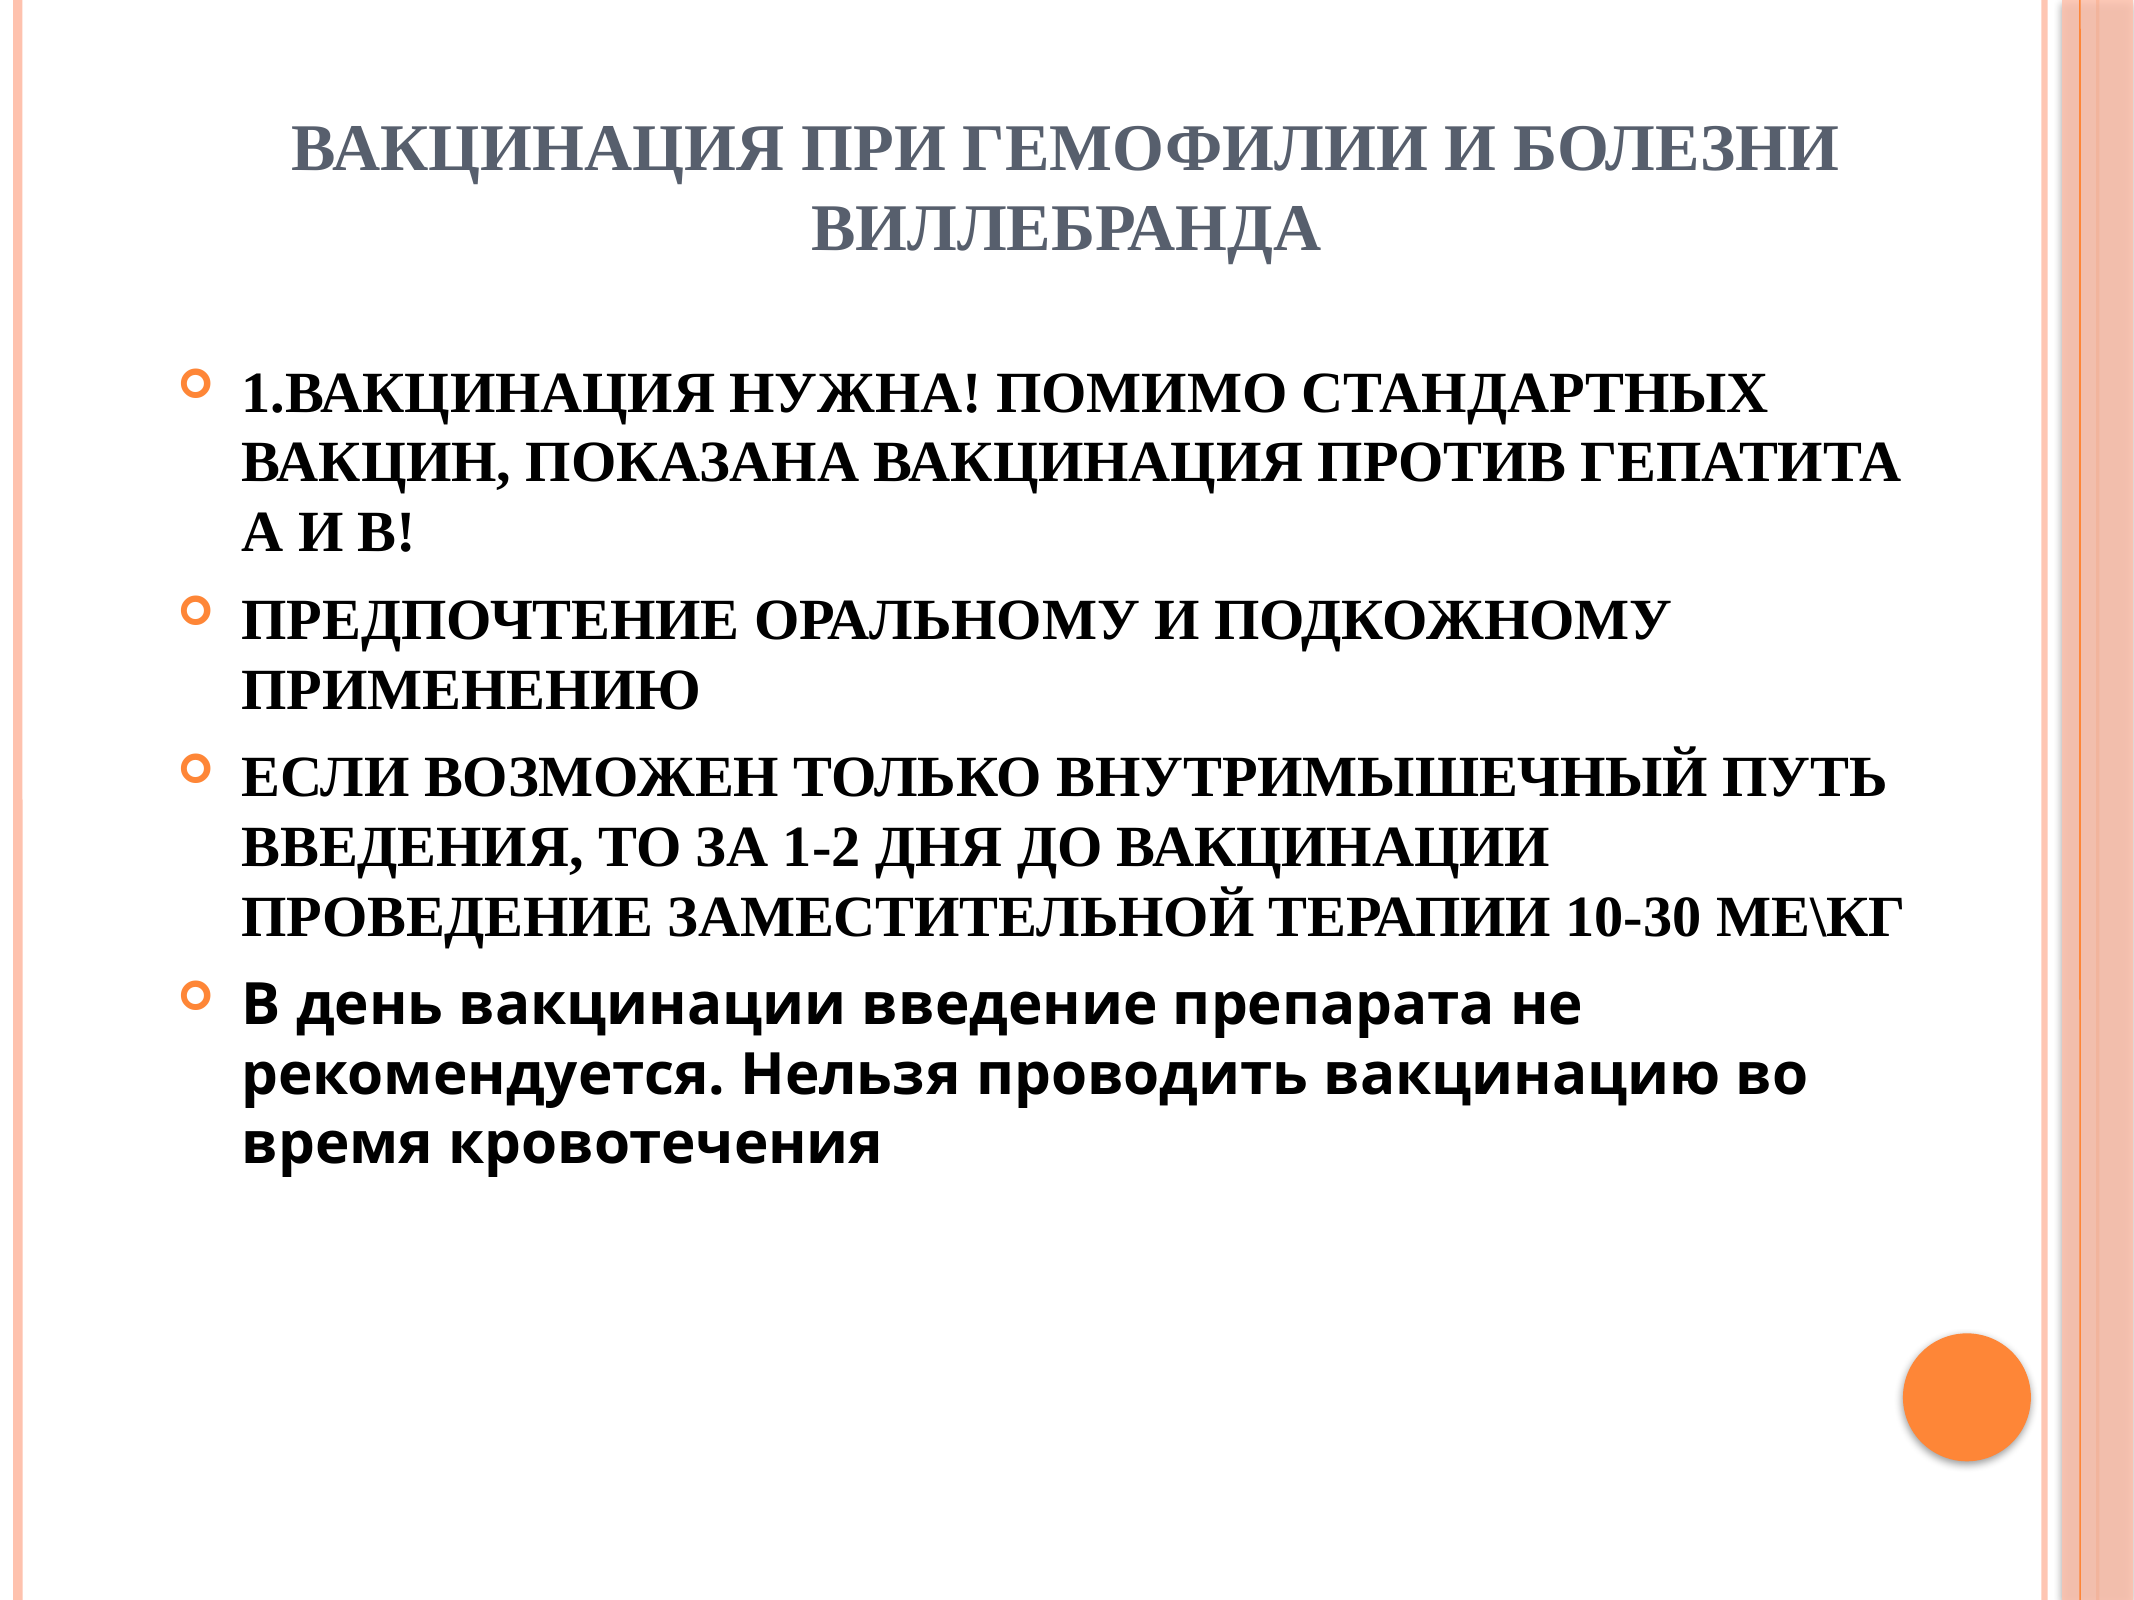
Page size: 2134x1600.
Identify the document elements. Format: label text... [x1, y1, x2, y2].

title ВАКЦИНАЦИЯ ПРИ ГЕМОФИЛИИ И БОЛЕЗНИ ВИЛЛЕБРАНДА [156, 72, 1978, 255]
list 1.ВАКЦИНАЦИЯ НУЖНА! ПОМИМО СТАНДАРТНЫХ ВАКЦИН, ПОКАЗАНА ВАКЦИНАЦИЯ ПРОТИВ ГЕПАТИТА А И В! ПРЕДПОЧТЕНИЕ ОРАЛЬНОМУ И ПОДКОЖНОМУ ПРИМЕНЕНИЮ ЕСЛИ ВОЗМОЖЕН ТОЛЬКО ВНУТРИМЫШЕЧНЫЙ ПУТЬ ВВЕДЕНИЯ, ТО ЗА 1-2 ДНЯ ДО ВАКЦИНАЦИИ ПРОВЕДЕНИЕ ЗАМЕСТИТЕЛЬНОЙ ТЕРАПИИ 10-30 МЕ\КГ В день вакцинации введение препарата не рекомендуется. Нельзя проводить вакцинацию во время кровотечения [156, 255, 1978, 1459]
